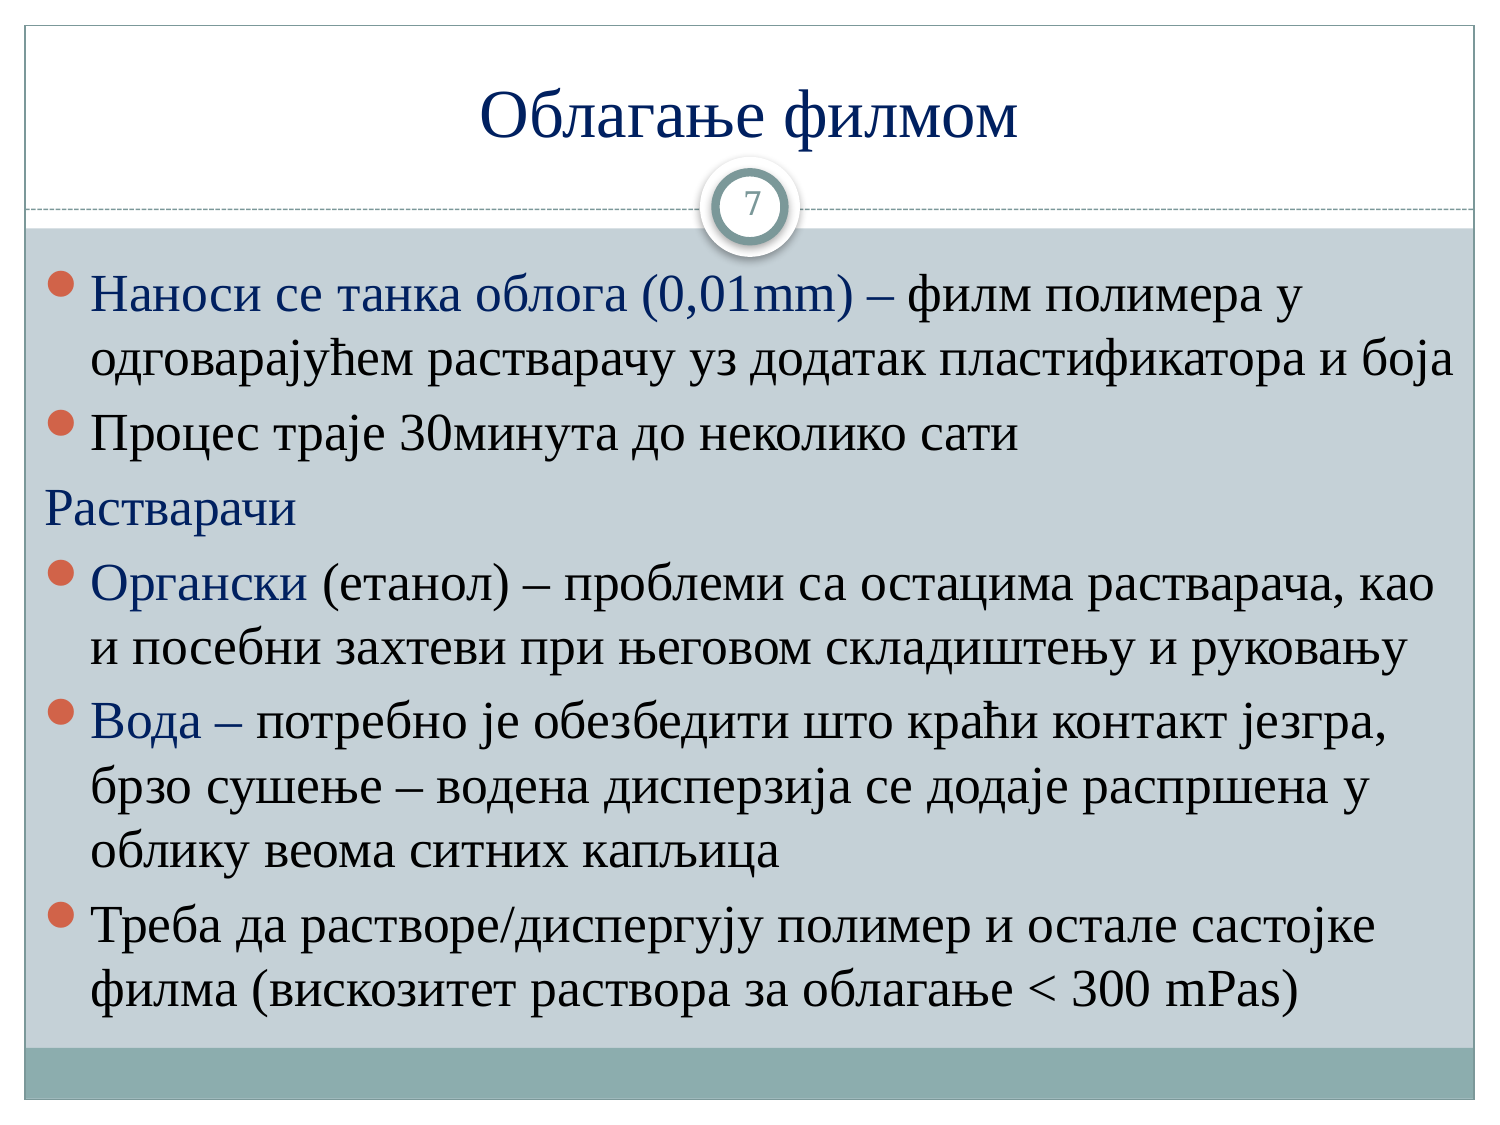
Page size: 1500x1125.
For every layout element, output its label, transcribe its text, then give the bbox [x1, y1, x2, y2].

title Облагање филмом [49, 34, 1450, 159]
list Наноси се танка облога (0,01mm) – филм полимера у одговарајућем растварачу уз додатак пластификатора и боја Процес траје 30минута до неколико сати Растварачи Органски (етанол) – проблеми са остацима растварача, као и посебни захтеви при његовом складиштењу и руковању Вода – потребно је обезбедити што краћи контакт језгра, брзо сушење – водена дисперзија се додаје распршена у облику веома ситних капљица Треба да растворе/диспергују полимер и остале састојке филма (вискозитет растворa за облагање < 300 mPas) [29, 250, 1483, 1083]
slide_number 7 [715, 168, 791, 241]
